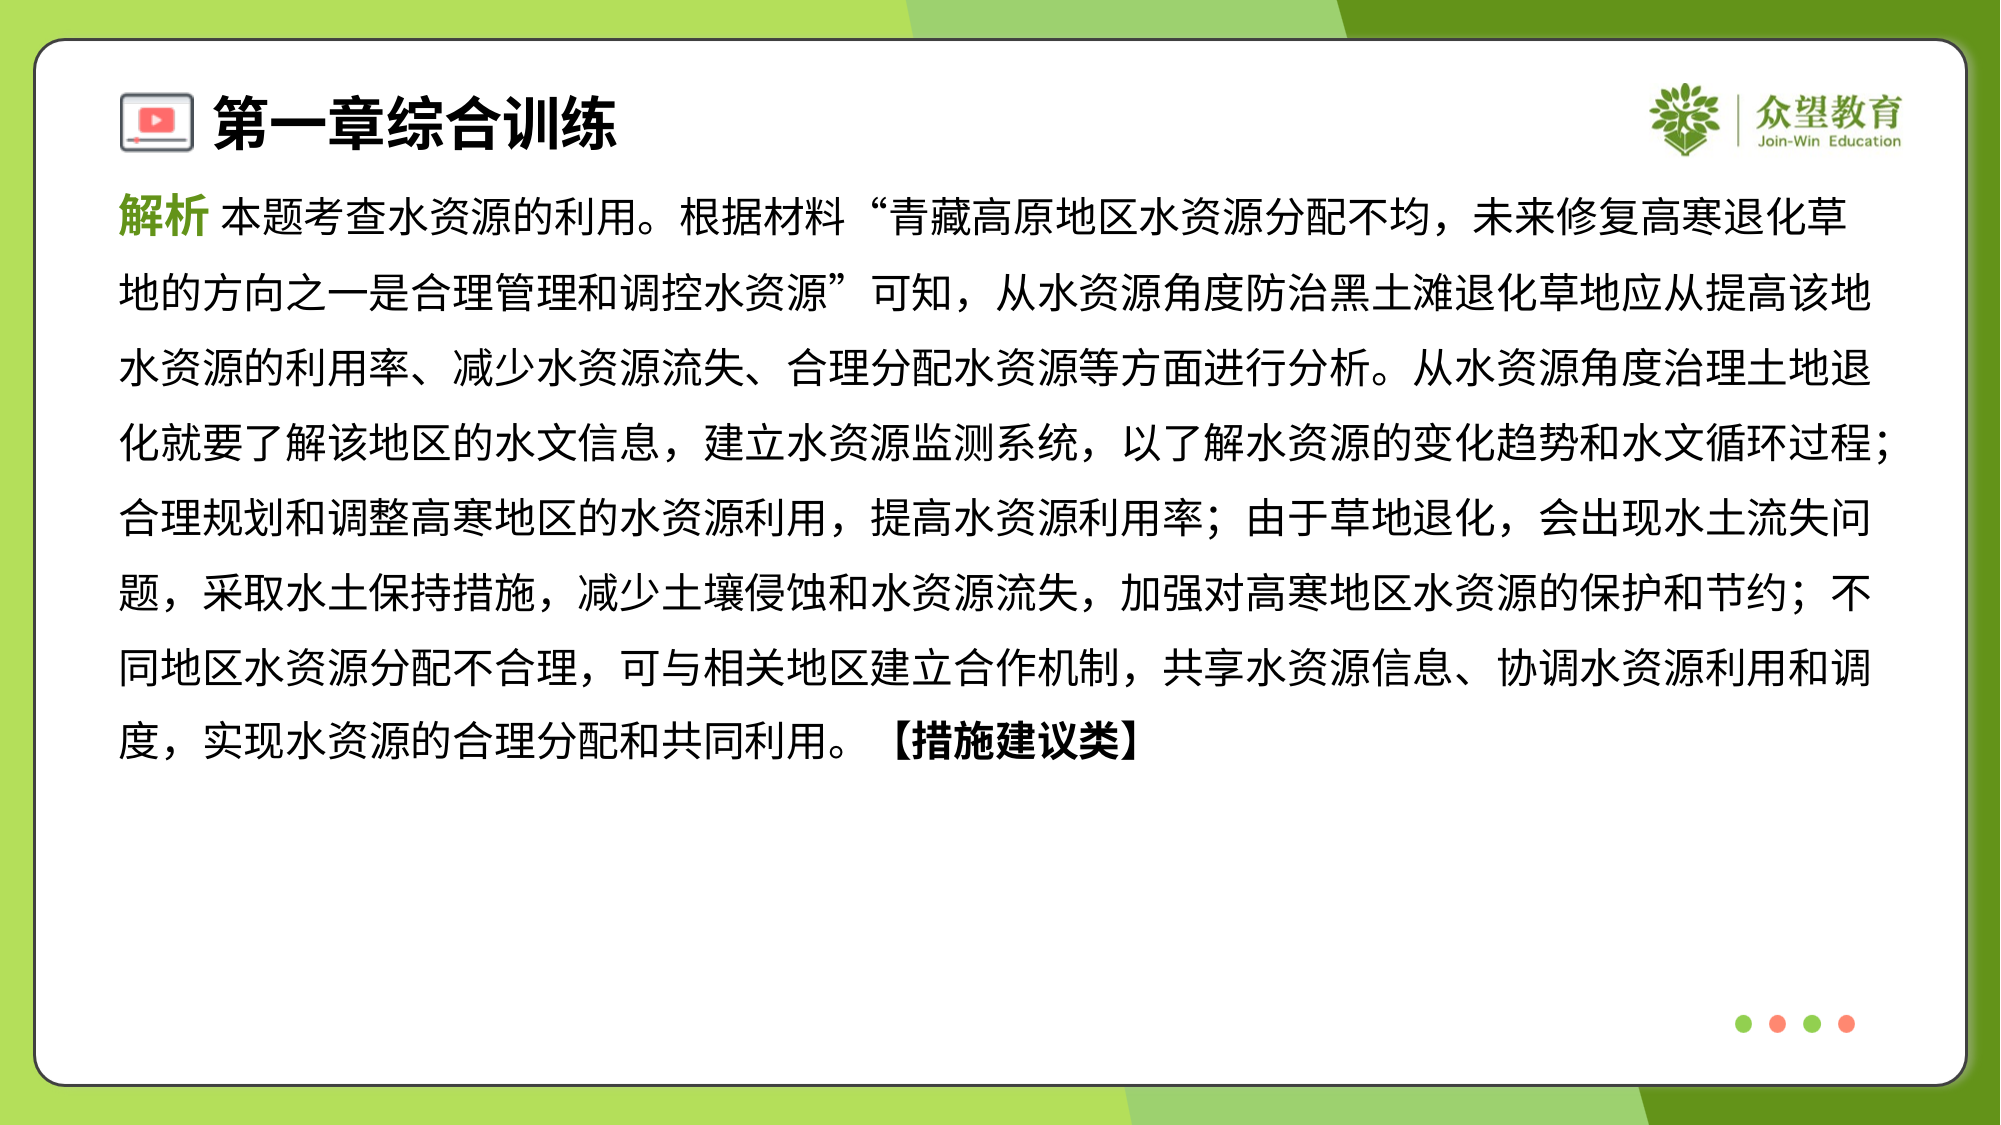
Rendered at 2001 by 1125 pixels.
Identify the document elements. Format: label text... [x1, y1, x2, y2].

picture [0, 0, 2000, 1125]
text_box 解析 本题考查水资源的利用。根据材料“青藏高原地区水资源分配不均，未来修复高寒退化草 地的方向之一是合理管理和调控水资源”可知，从水资源角度防治黑土滩退化草地应从提高该地 水资源的利用率、减少水资源流失、合理分配水资源等方面进行分析。从水资源角度治理土地退 化就要了解该地区的水文信息，建立水资源监测系统，以了解水资源的变化趋势和水文循环过程； 合理规划和调整高寒地区的水资源利用，提高水资源利用率；由于草地退化，会出现水土流失问 题，采取水土保持措施，减少土壤侵蚀和水资源流失，加强对高寒地区水资源的保护和节约；不 同地区水资源分配不合理，可与相关地区建立合作机制，共享水资源信息、协调水资源利用和调 度，实现水资源的合理分配和共同利用。【措施建议类】 [118, 164, 1883, 758]
